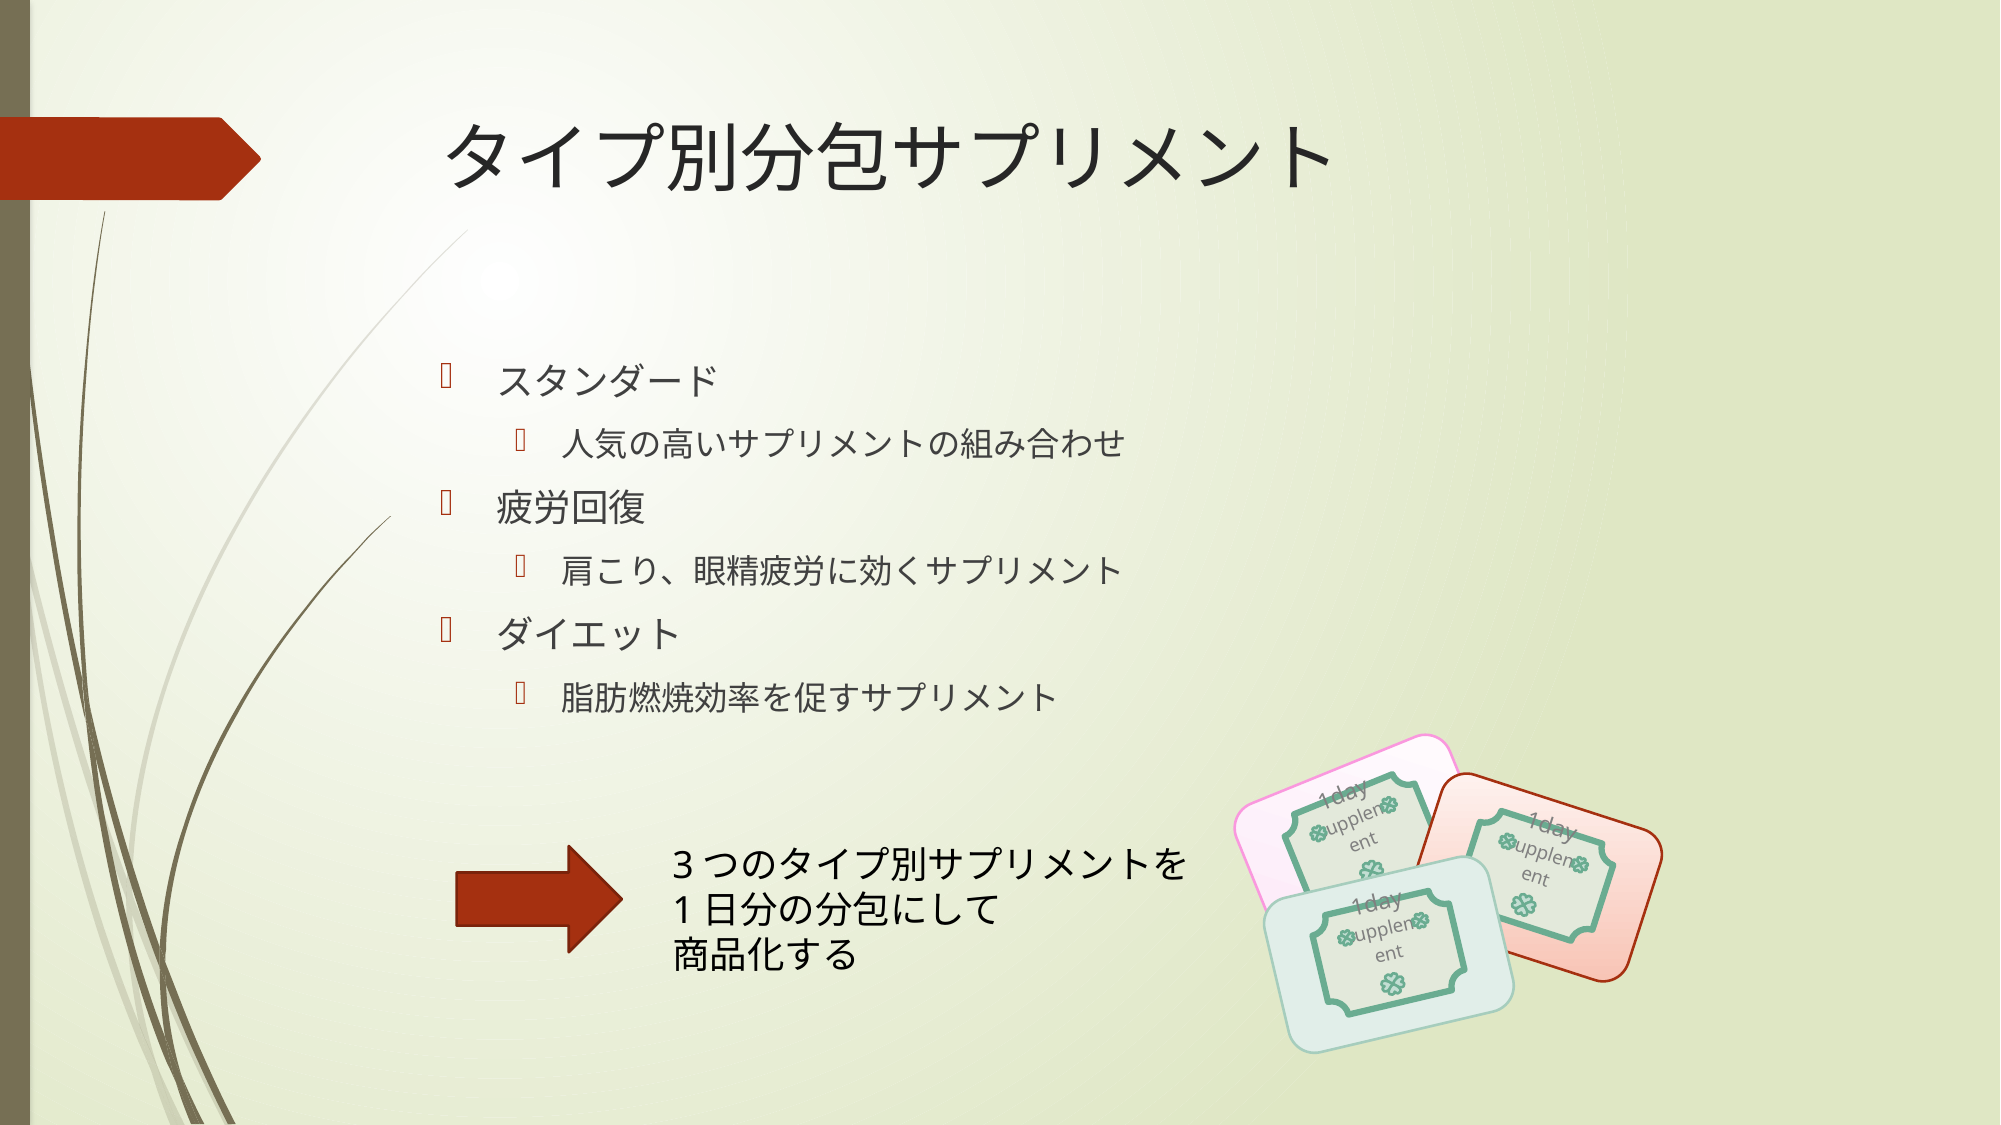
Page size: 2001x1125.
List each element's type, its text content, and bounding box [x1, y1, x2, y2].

title タイプ別分包サプリメント [425, 102, 1888, 313]
list スタンダード 人気の高いサプリメントの組み合わせ 疲労回復 肩こり、眼精疲労に効くサプリメント ダイエット 脂肪燃焼効率を促すサプリメント [424, 350, 1888, 970]
text_box [455, 844, 623, 954]
text_box 3つのタイプ別サプリメントを 1日分の分包にして 商品化する [657, 834, 1242, 984]
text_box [1247, 764, 1651, 1035]
